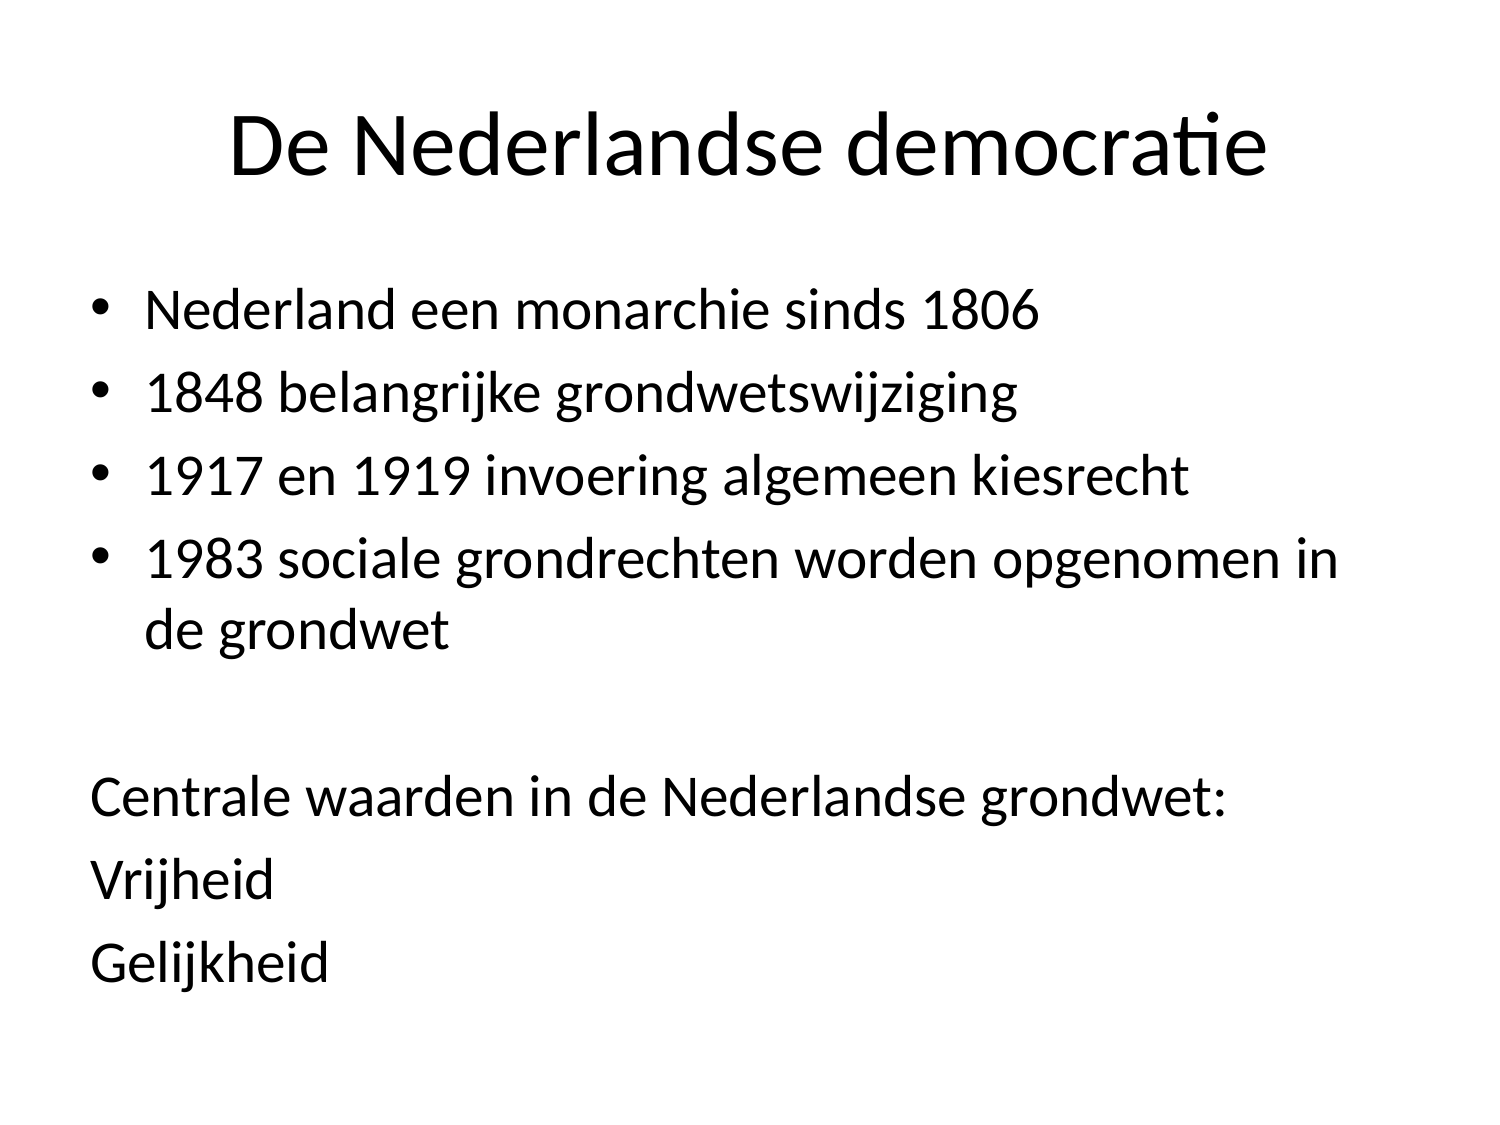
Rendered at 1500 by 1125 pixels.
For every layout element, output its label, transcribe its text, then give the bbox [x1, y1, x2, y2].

list Nederland een monarchie sinds 1806 1848 belangrijke grondwetswijziging 1917 en 1919 invoering algemeen kiesrecht 1983 sociale grondrechten worden opgenomen in de grondwet Centrale waarden in de Nederlandse grondwet: Vrijheid Gelijkheid [75, 262, 1425, 1005]
title De Nederlandse democratie [75, 45, 1425, 233]
